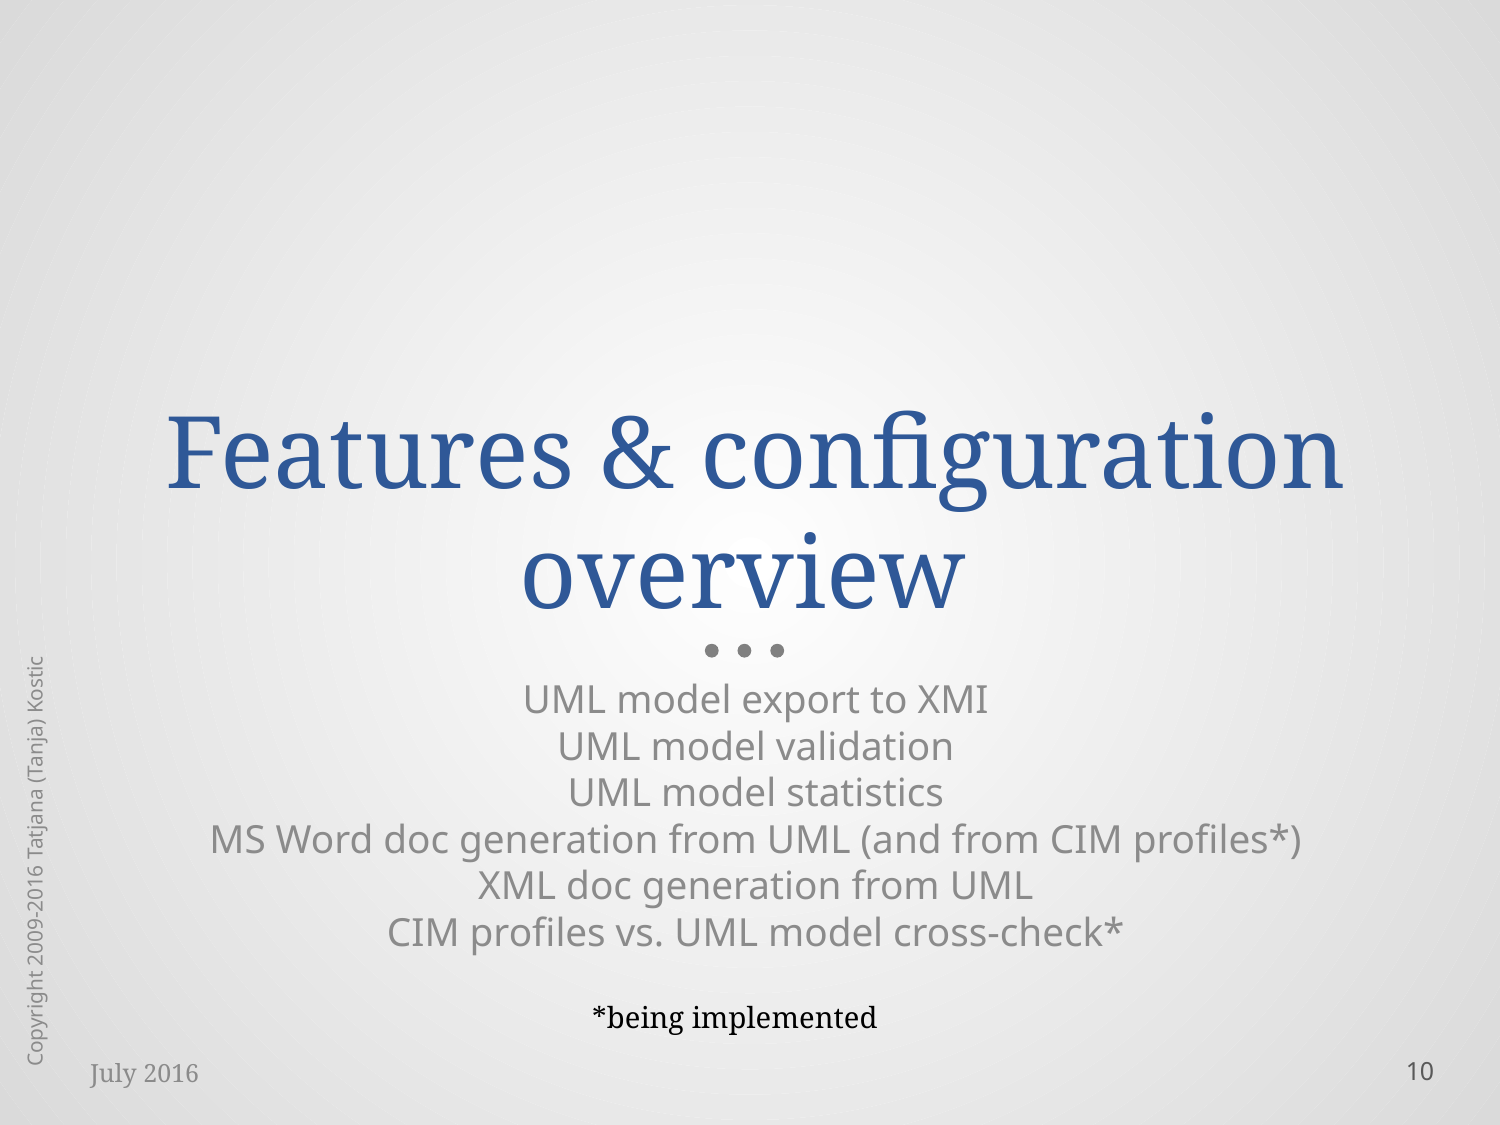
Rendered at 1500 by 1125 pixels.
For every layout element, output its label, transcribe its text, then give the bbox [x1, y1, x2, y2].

text_box *being implemented [577, 992, 893, 1042]
list UML model export to XMI UML model validation UML model statistics MS Word doc generation from UML (and from CIM profiles*) XML doc generation from UML CIM profiles vs. UML model cross-check* [118, 667, 1394, 965]
slide_number 10 [1401, 1042, 1494, 1103]
footer Copyright 2009-2016 Tatjana (Tanja) Kostic [18, 621, 54, 1101]
title Features & configuration overview [118, 224, 1394, 636]
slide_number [75, 1042, 313, 1103]
